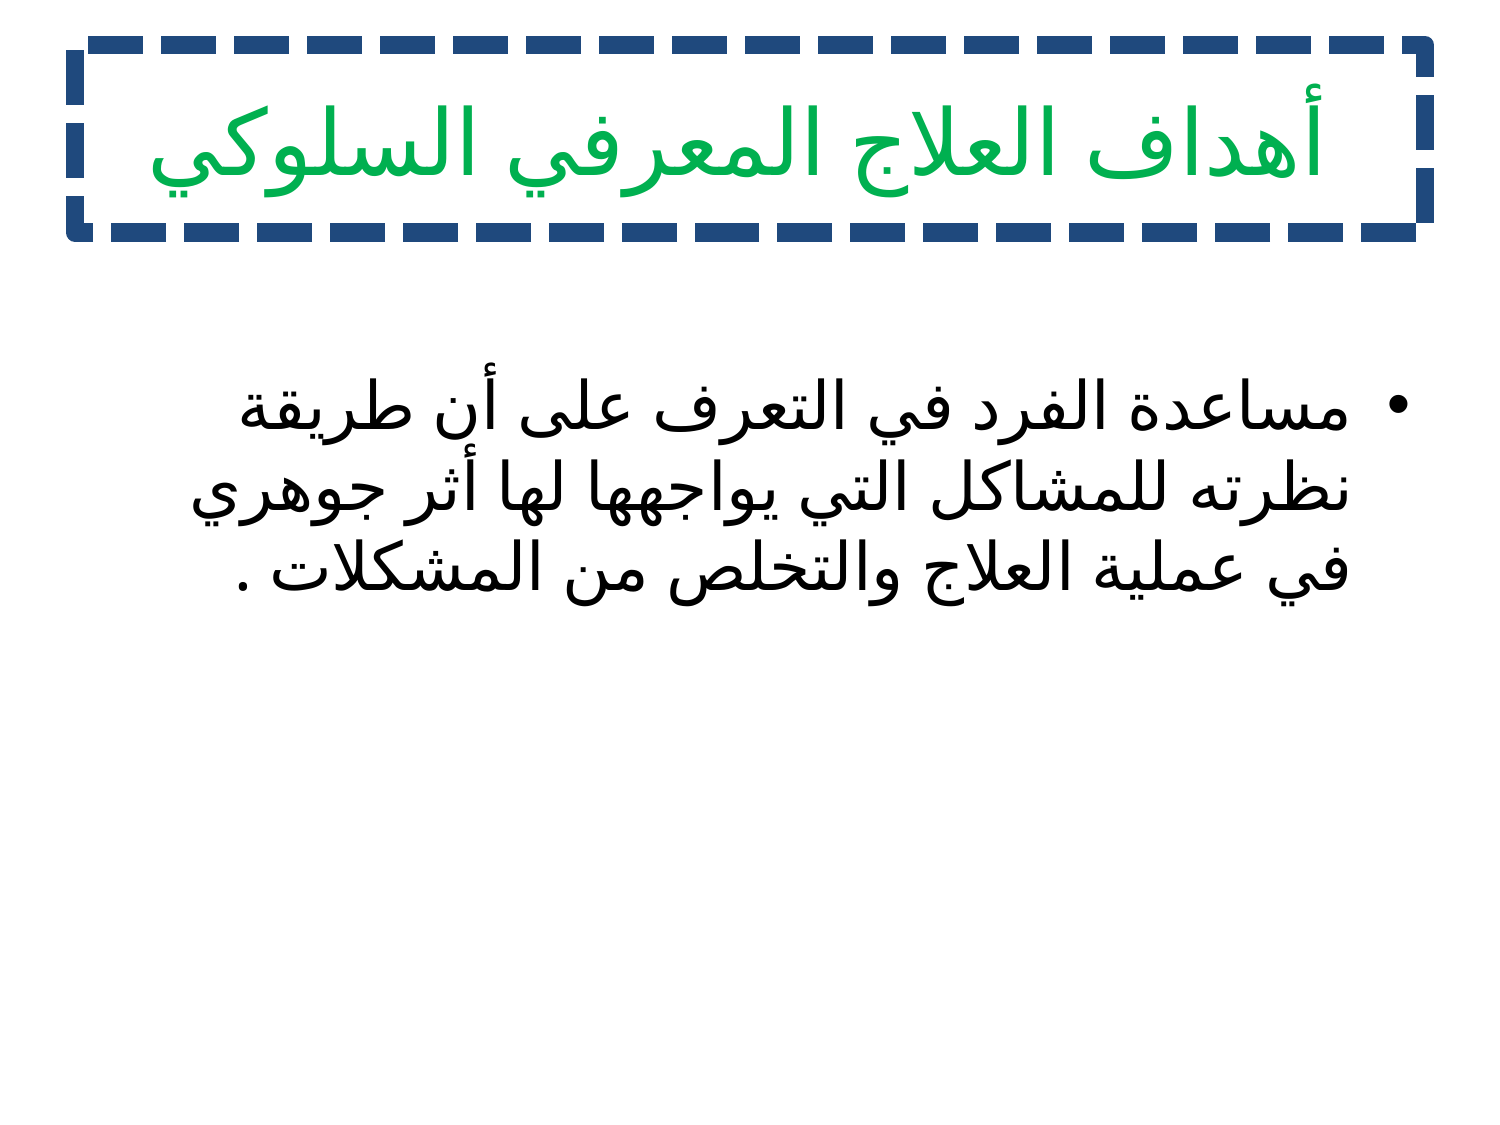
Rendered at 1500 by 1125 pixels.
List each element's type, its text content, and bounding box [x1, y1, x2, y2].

title أهداف العلاج المعرفي السلوكي [75, 45, 1425, 233]
list مساعدة الفرد في التعرف على أن طريقة نظرته للمشاكل التي يواجهها لها أثر جوهري في عملية العلاج والتخلص من المشكلات . [75, 262, 1425, 1005]
